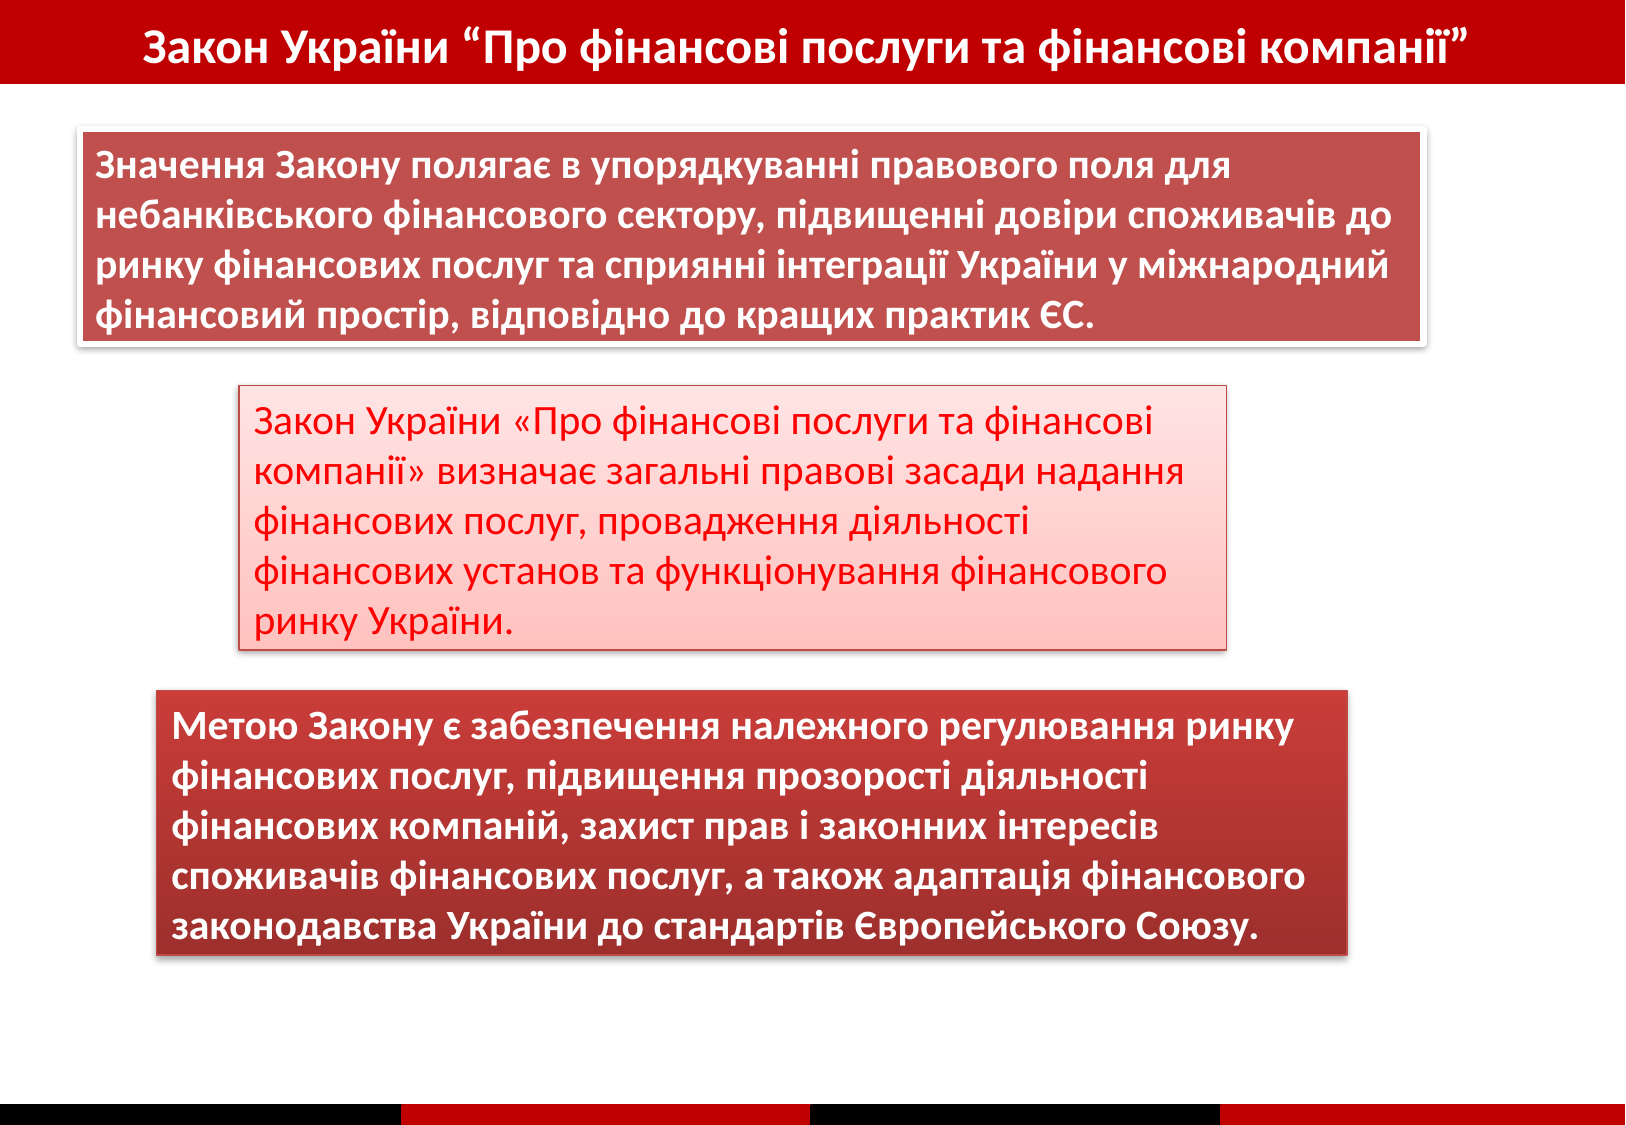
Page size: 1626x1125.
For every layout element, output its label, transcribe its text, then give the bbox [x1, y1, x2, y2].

text_box Метою Закону є забезпечення належного регулювання ринку фінансових послуг, підвищення прозорості діяльності фінансових компаній, захист прав і законних інтересів споживачів фінансових послуг, а також адаптація фінансового законодавства України до стандартів Європейського Союзу. [156, 690, 1348, 956]
text_box [810, 1104, 1220, 1125]
text_box [0, 1104, 401, 1125]
text_box Значення Закону полягає в упорядкуванні правового поля для небанківського фінансового сектору, підвищенні довіри споживачів до ринку фінансових послуг та сприянні інтеграції України у міжнародний фінансовий простір, відповідно до кращих практик ЄС. [77, 126, 1427, 347]
text_box [1220, 1104, 1625, 1125]
text_box [401, 1104, 810, 1125]
text_box Закон України “Про фінансові послуги та фінансові компанії” [0, 0, 1625, 84]
text_box Закон України «Про фінансові послуги та фінансові компанії» визначає загальні правові засади надання фінансових послуг, провадження діяльності фінансових установ та функціонування фінансового ринку України. [238, 385, 1227, 651]
